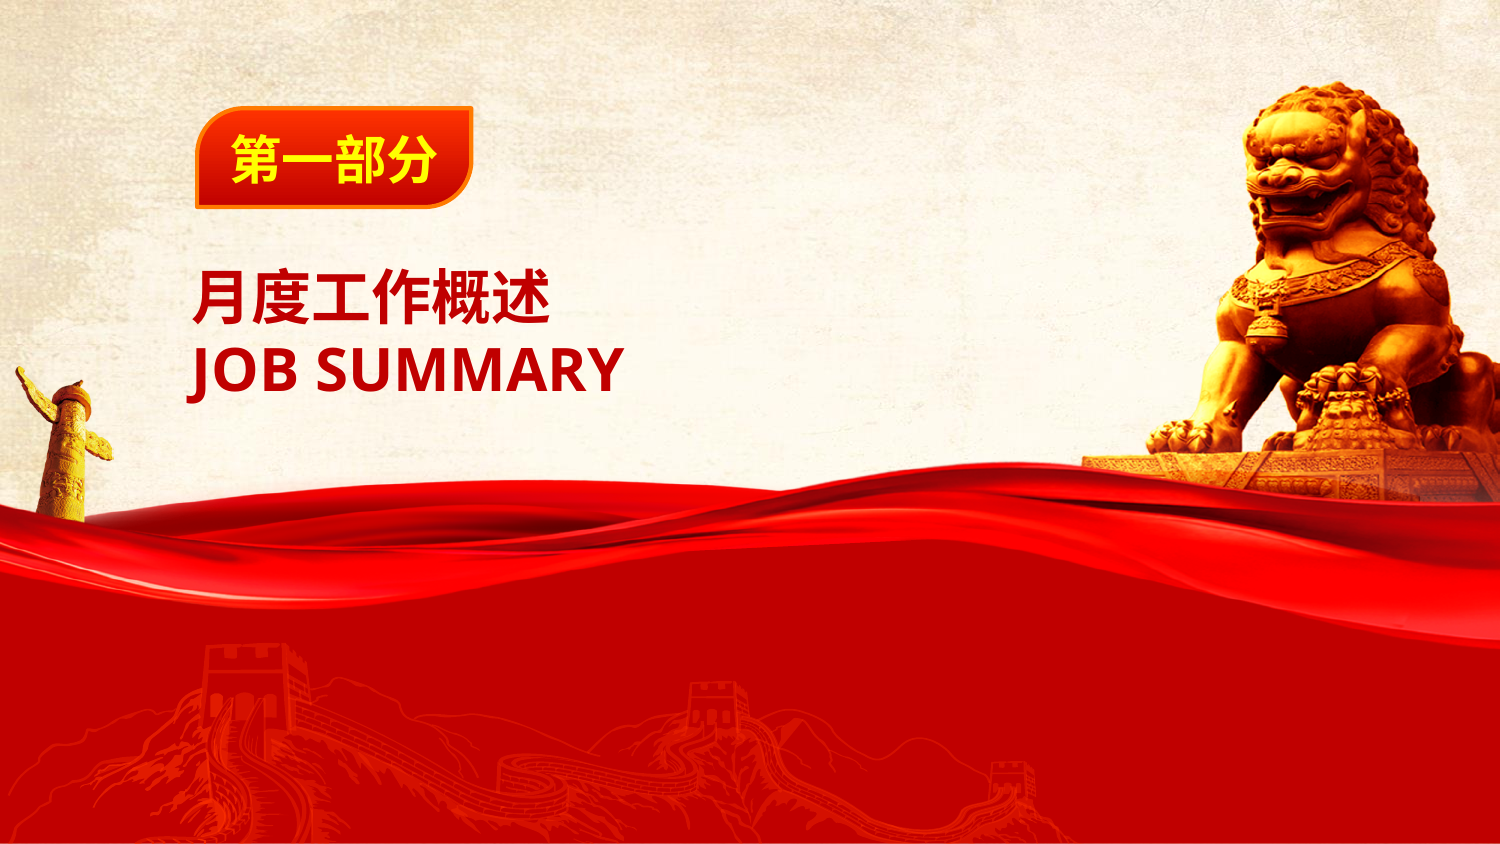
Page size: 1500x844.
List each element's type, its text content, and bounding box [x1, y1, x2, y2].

text_box 月度工作概述 JOB SUMMARY [177, 251, 1112, 411]
picture [0, 0, 1500, 650]
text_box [196, 108, 472, 208]
